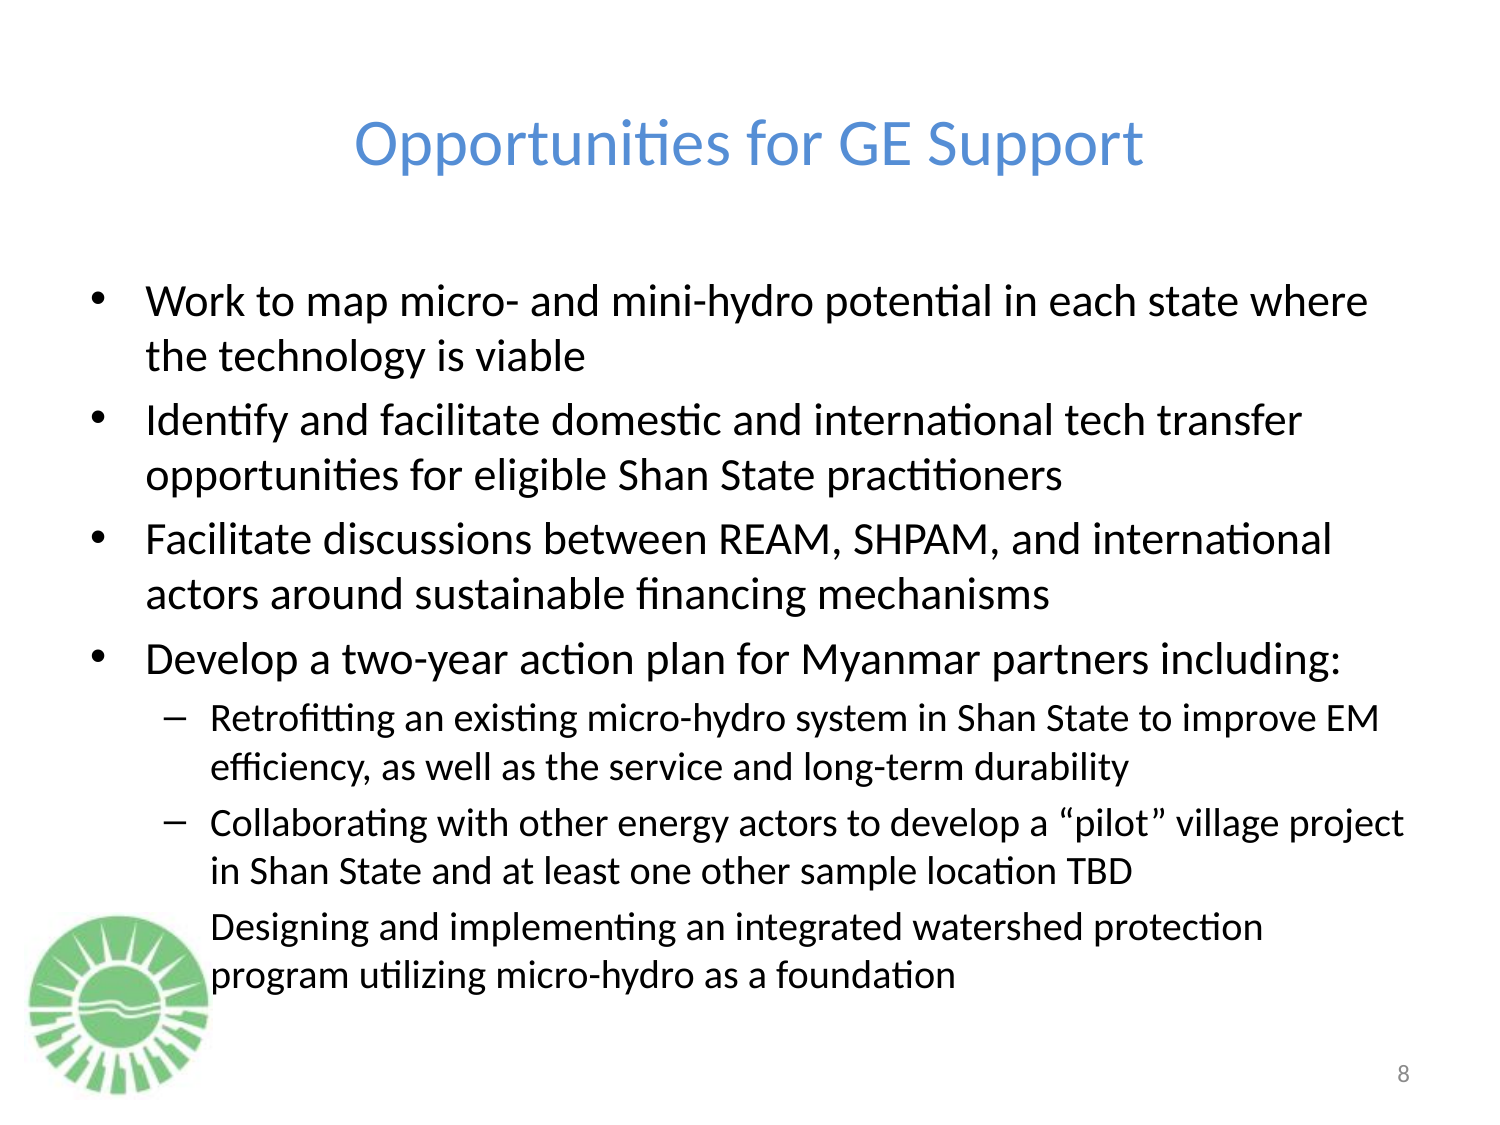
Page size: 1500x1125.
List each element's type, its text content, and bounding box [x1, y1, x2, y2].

picture [24, 912, 213, 1101]
slide_number 8 [1074, 1042, 1425, 1103]
title Opportunities for GE Support [75, 45, 1425, 233]
list Work to map micro- and mini-hydro potential in each state where the technology is viable Identify and facilitate domestic and international tech transfer opportunities for eligible Shan State practitioners Facilitate discussions between REAM, SHPAM, and international actors around sustainable financing mechanisms Develop a two-year action plan for Myanmar partners including: Retrofitting an existing micro-hydro system in Shan State to improve EM efficiency, as well as the service and long-term durability Collaborating with other energy actors to develop a “pilot” village project in Shan State and at least one other sample location TBD Designing and implementing an integrated watershed protection program utilizing micro-hydro as a foundation [75, 262, 1425, 1005]
